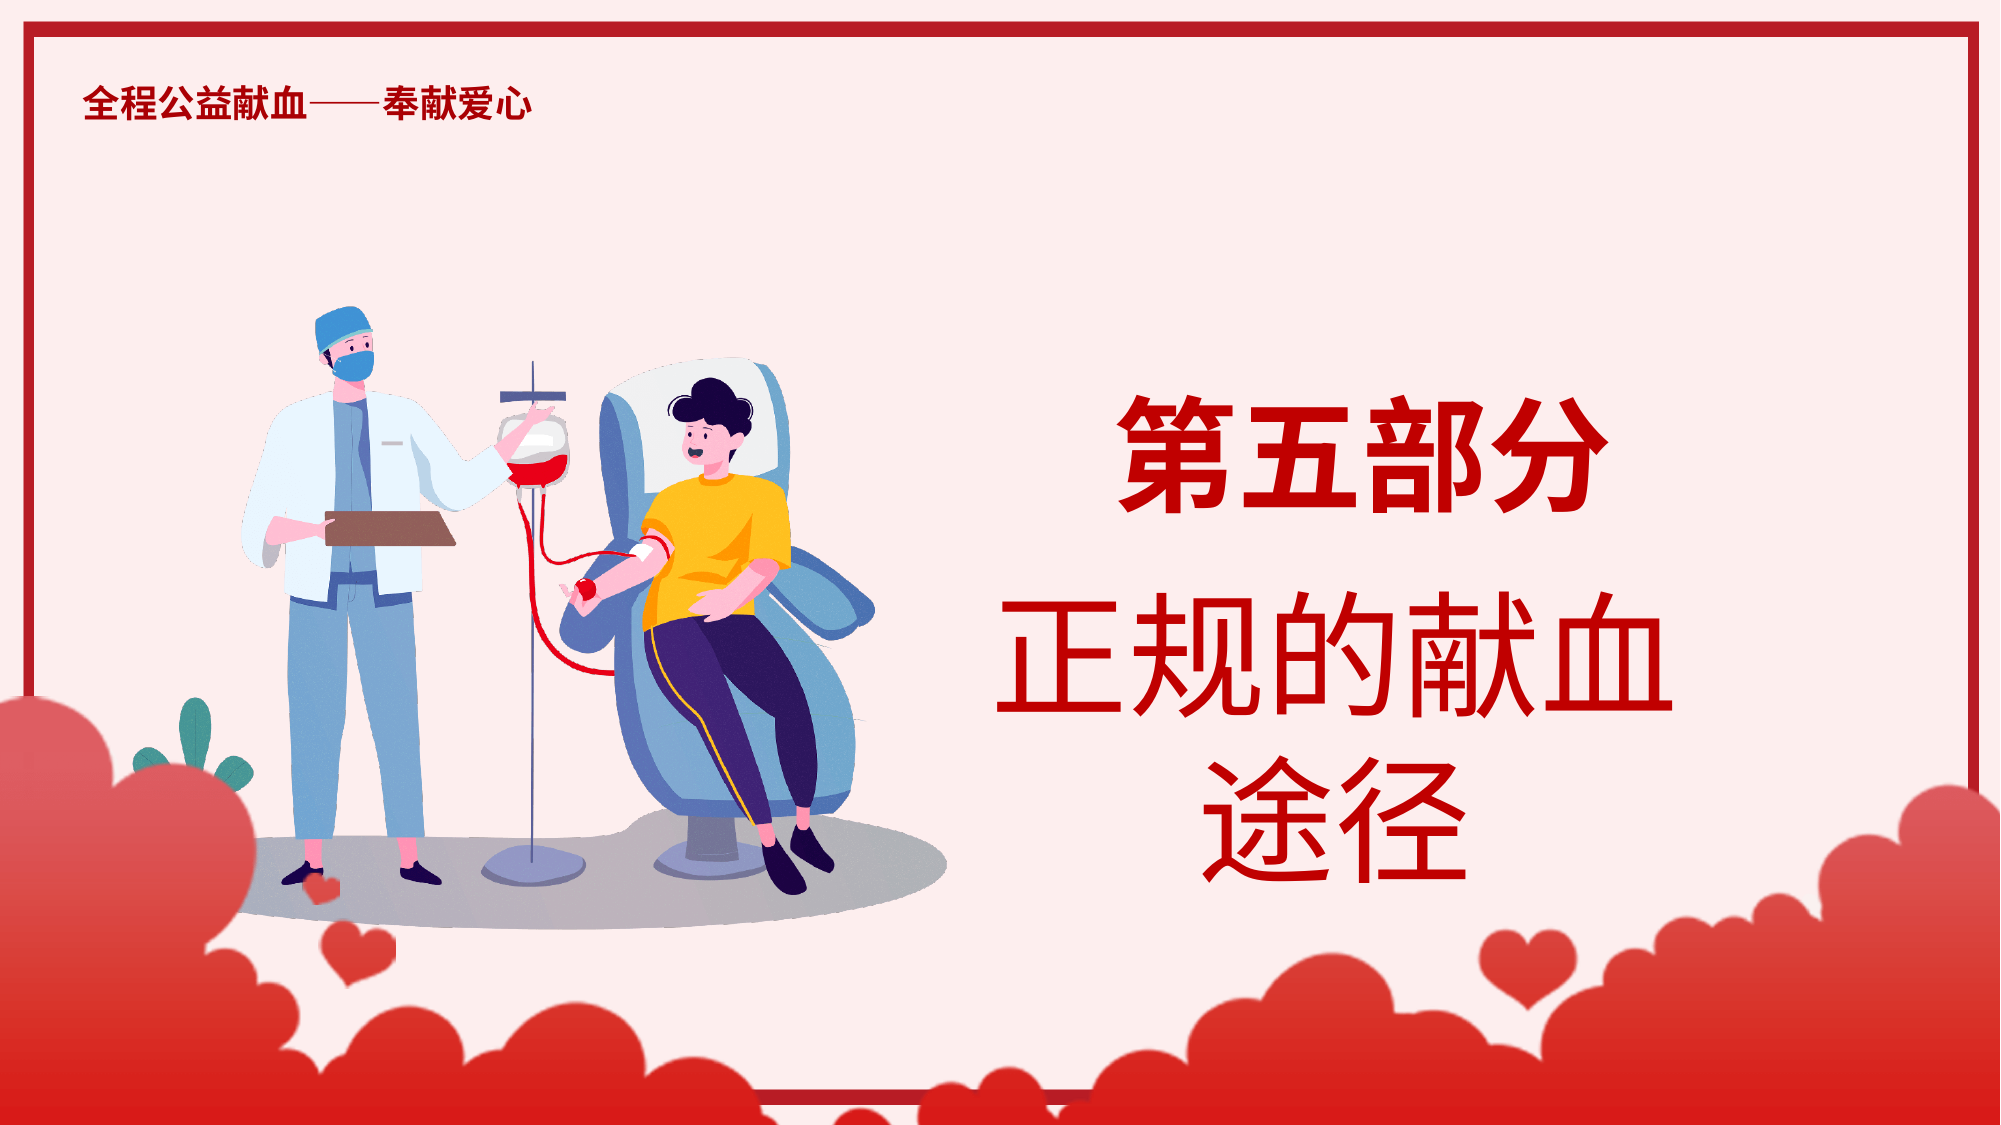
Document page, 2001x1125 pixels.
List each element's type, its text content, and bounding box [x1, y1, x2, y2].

picture [0, 0, 2000, 1125]
text_box 全程公益献血——奉献爱心 [67, 72, 548, 133]
text_box 第五部分 [1000, 377, 1732, 528]
text_box 正规的献血途径 [1000, 562, 1723, 696]
